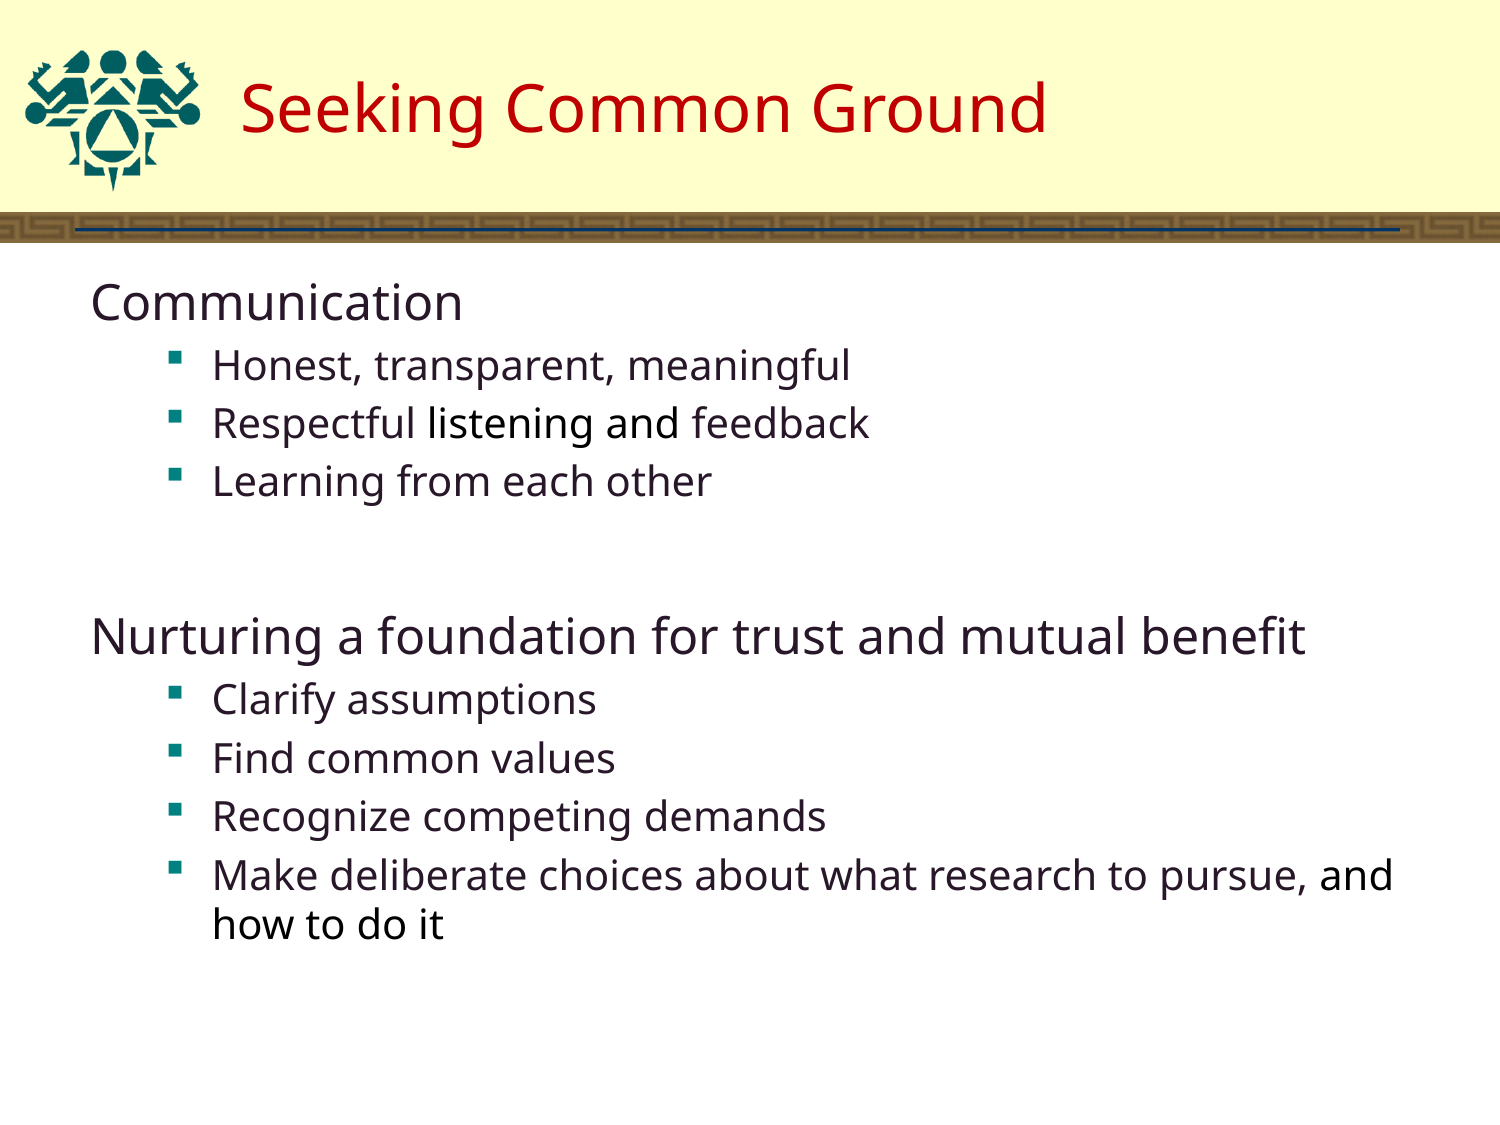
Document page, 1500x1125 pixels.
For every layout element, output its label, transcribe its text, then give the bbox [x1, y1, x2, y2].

picture [0, 212, 1500, 243]
title Seeking Common Ground [224, 12, 1426, 201]
list Communication Honest, transparent, meaningful Respectful listening and feedback Learning from each other Nurturing a foundation for trust and mutual benefit Clarify assumptions Find common values Recognize competing demands Make deliberate choices about what research to pursue, and how to do it [74, 262, 1426, 1038]
picture [12, 37, 213, 206]
